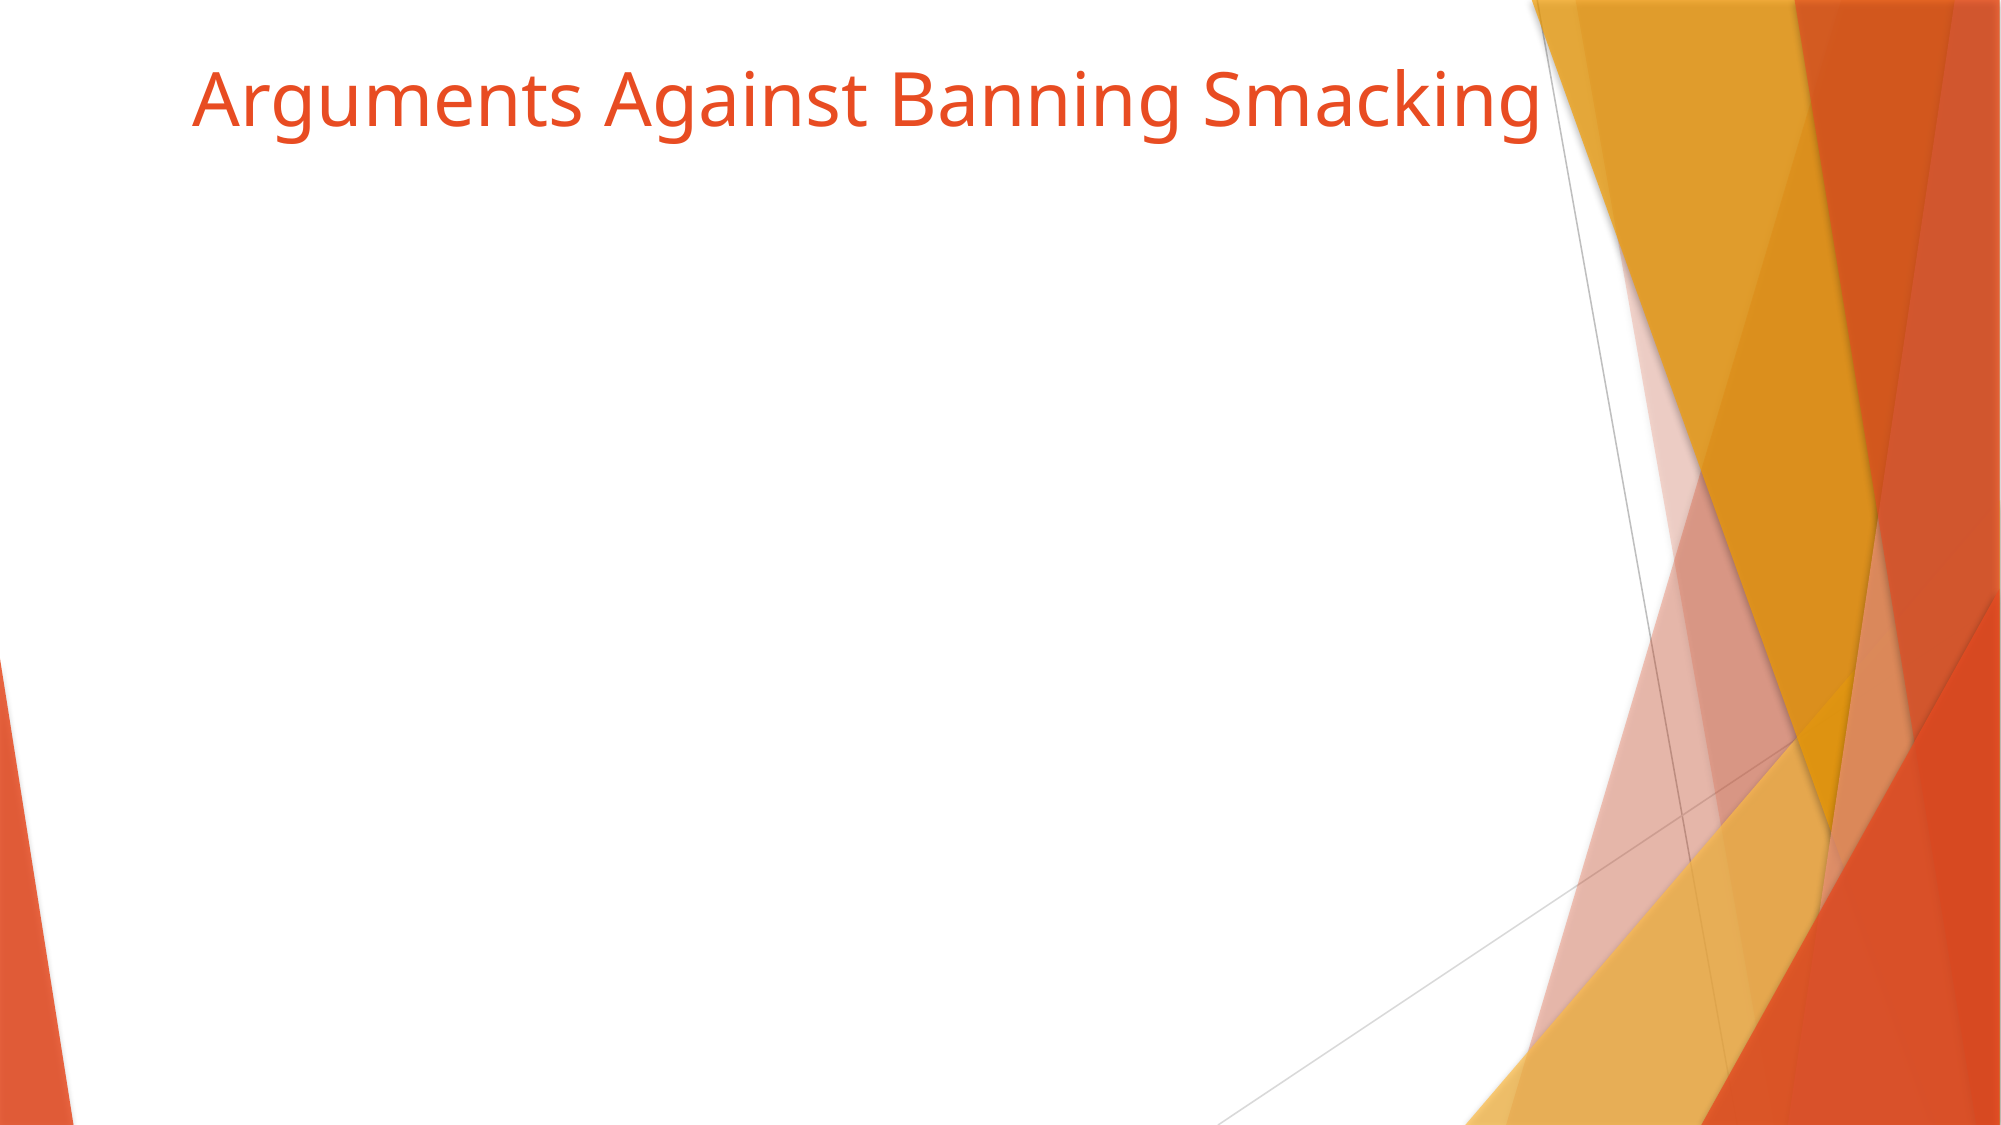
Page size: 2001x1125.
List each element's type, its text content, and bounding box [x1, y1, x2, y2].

title Arguments Against Banning Smacking [152, 43, 1604, 168]
text_box [109, 187, 1732, 373]
